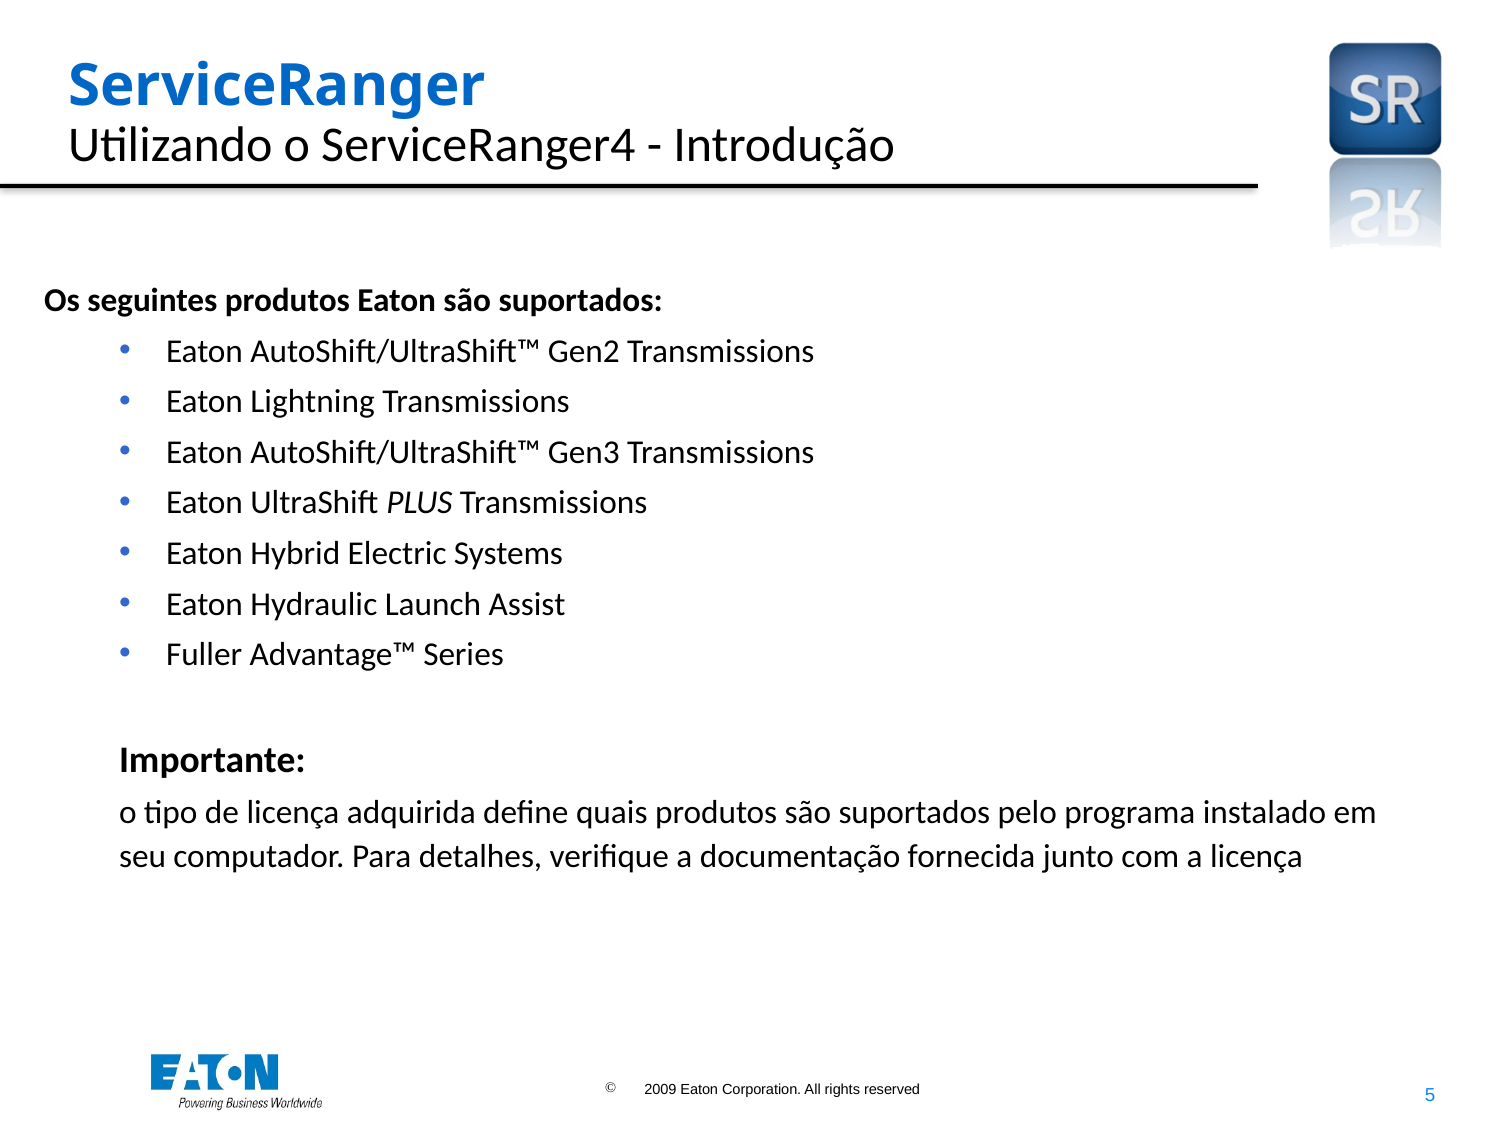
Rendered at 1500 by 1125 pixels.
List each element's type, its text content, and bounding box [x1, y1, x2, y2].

text_box Os seguintes produtos Eaton são suportados: Eaton AutoShift/UltraShift™ Gen2 Transmissions Eaton Lightning Transmissions Eaton AutoShift/UltraShift™ Gen3 Transmissions Eaton UltraShift PLUS Transmissions Eaton Hybrid Electric Systems Eaton Hydraulic Launch Assist Fuller Advantage™ Series Importante: o tipo de licença adquirida define quais produtos são suportados pelo programa instalado em seu computador. Para detalhes, verifique a documentação fornecida junto com a licença [29, 267, 1447, 882]
picture [142, 1044, 330, 1118]
title ServiceRanger Utilizando o ServiceRanger4 - Introdução [53, 0, 1354, 180]
